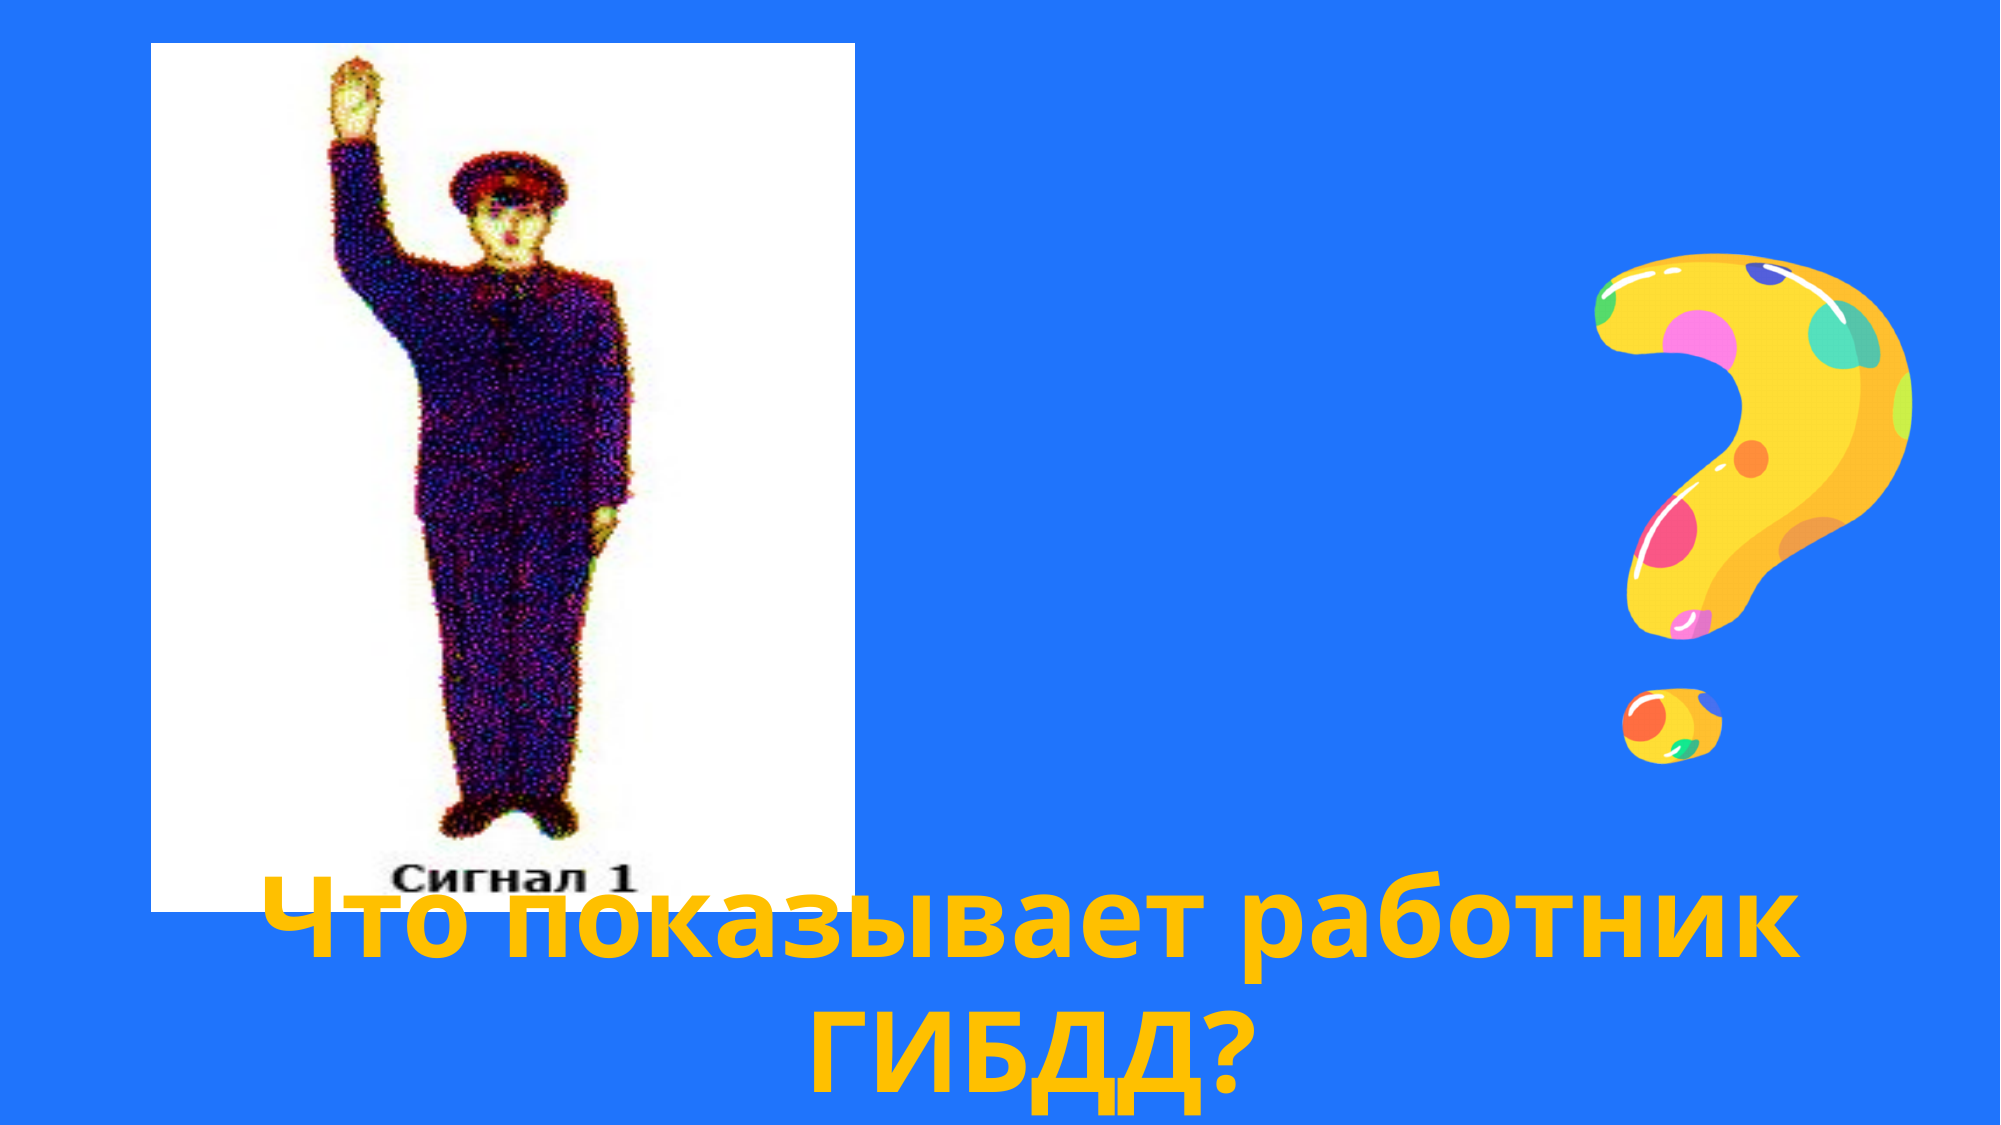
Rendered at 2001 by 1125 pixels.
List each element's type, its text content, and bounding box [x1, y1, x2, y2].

picture [151, 43, 855, 912]
text_box Что показывает работник ГИБДД? [74, 837, 1988, 1123]
picture [1545, 239, 1927, 787]
